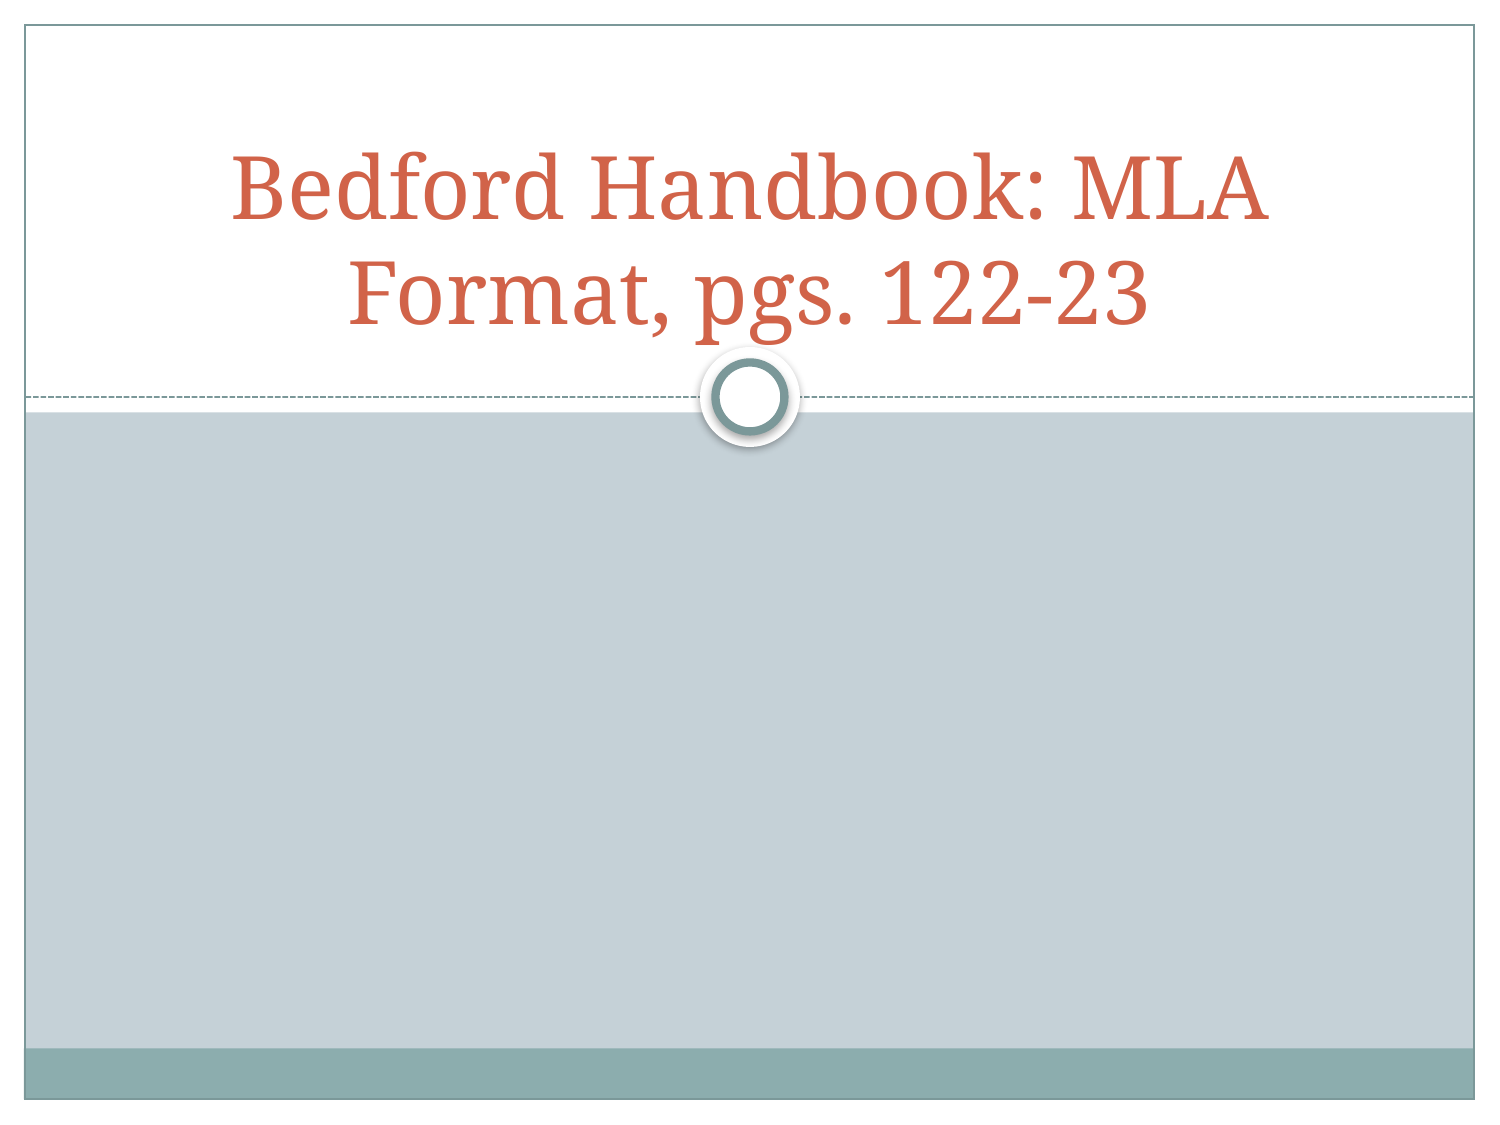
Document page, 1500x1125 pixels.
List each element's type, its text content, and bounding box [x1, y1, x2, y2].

title Bedford Handbook: MLA Format, pgs. 122-23 [112, 62, 1388, 350]
